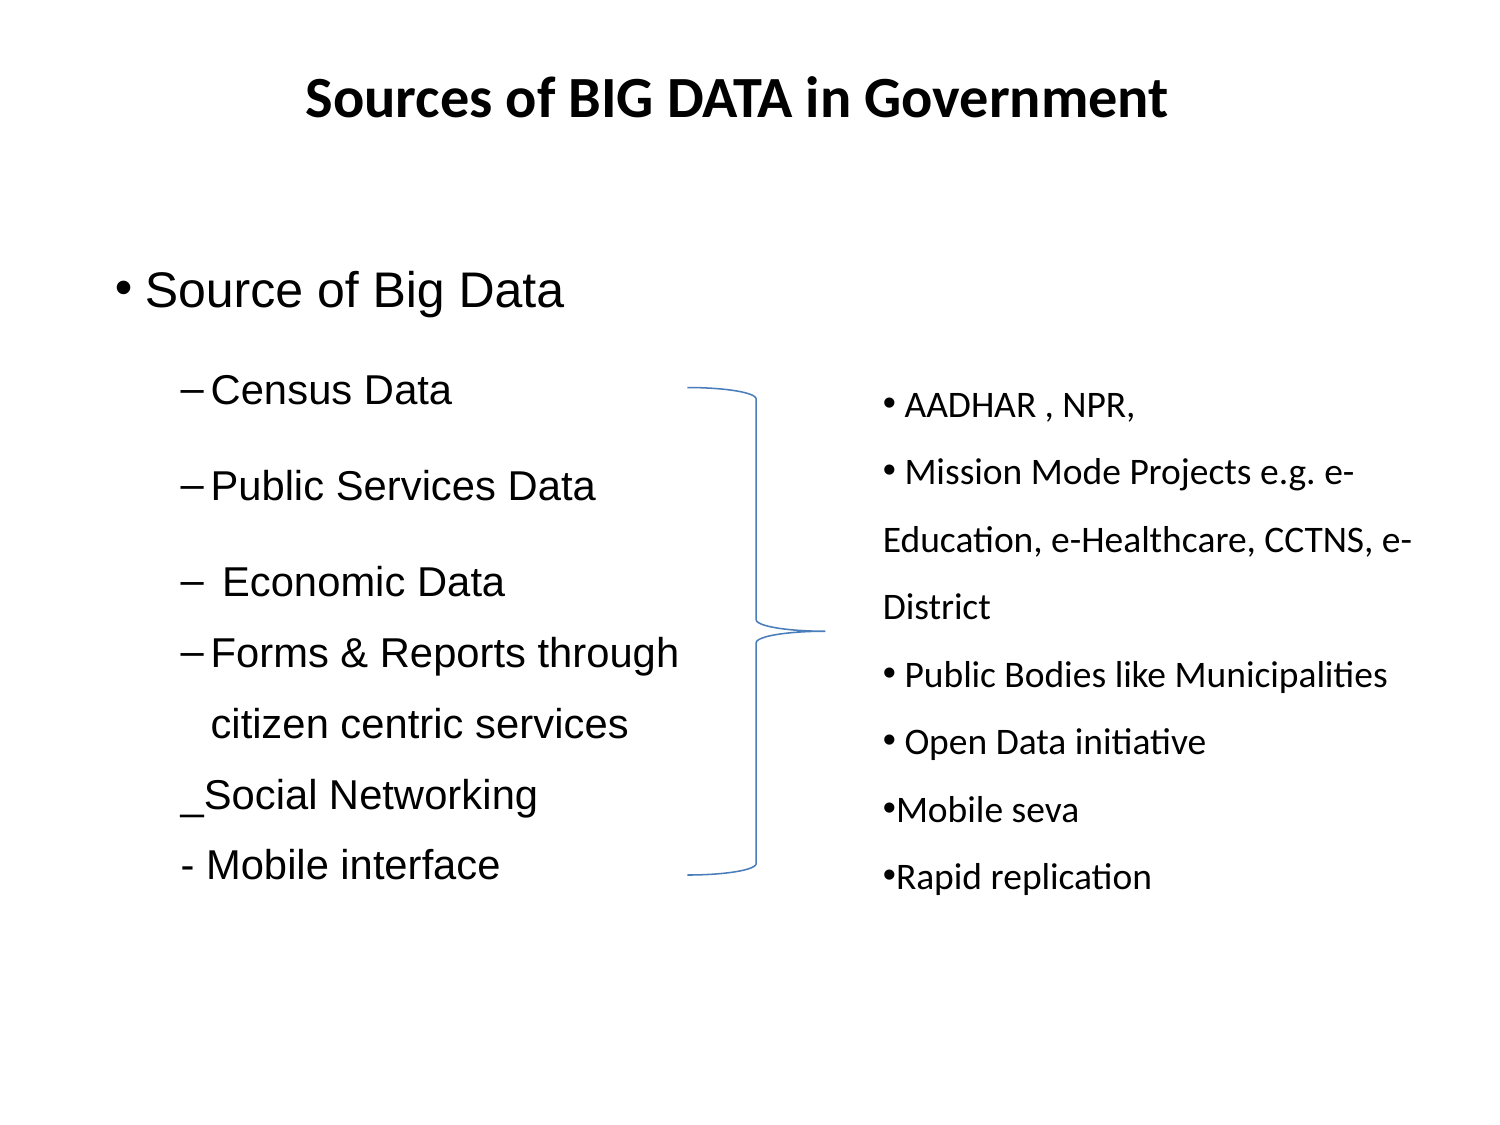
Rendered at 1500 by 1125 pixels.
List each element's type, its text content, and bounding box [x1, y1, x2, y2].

list Source of Big Data Census Data Public Services Data Economic Data Forms & Reports through citizen centric services _Social Networking - Mobile interface [99, 219, 1413, 1094]
title Sources of BIG DATA in Government [62, 0, 1413, 188]
text_box AADHAR , NPR, Mission Mode Projects e.g. e-Education, e-Healthcare, CCTNS, e-District Public Bodies like Municipalities Open Data initiative Mobile seva Rapid replication [868, 349, 1450, 905]
text_box [687, 386, 826, 876]
